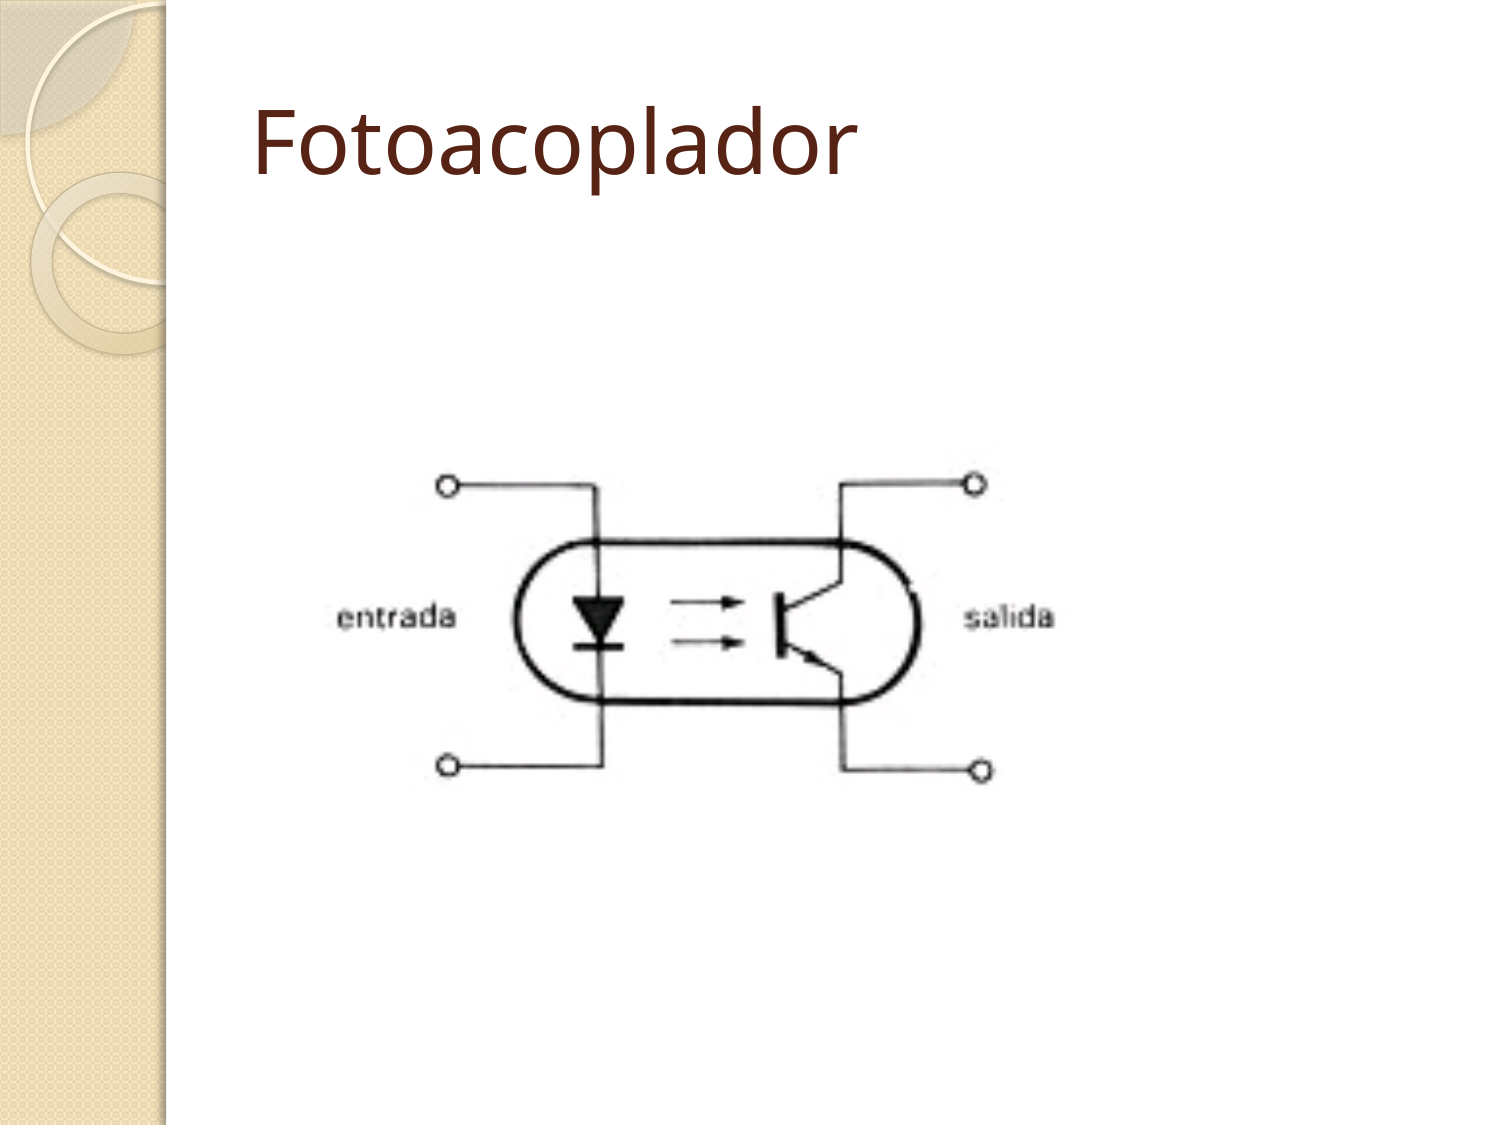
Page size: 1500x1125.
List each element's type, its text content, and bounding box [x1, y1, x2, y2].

picture [316, 445, 1083, 856]
title Fotoacoplador [235, 45, 1466, 233]
